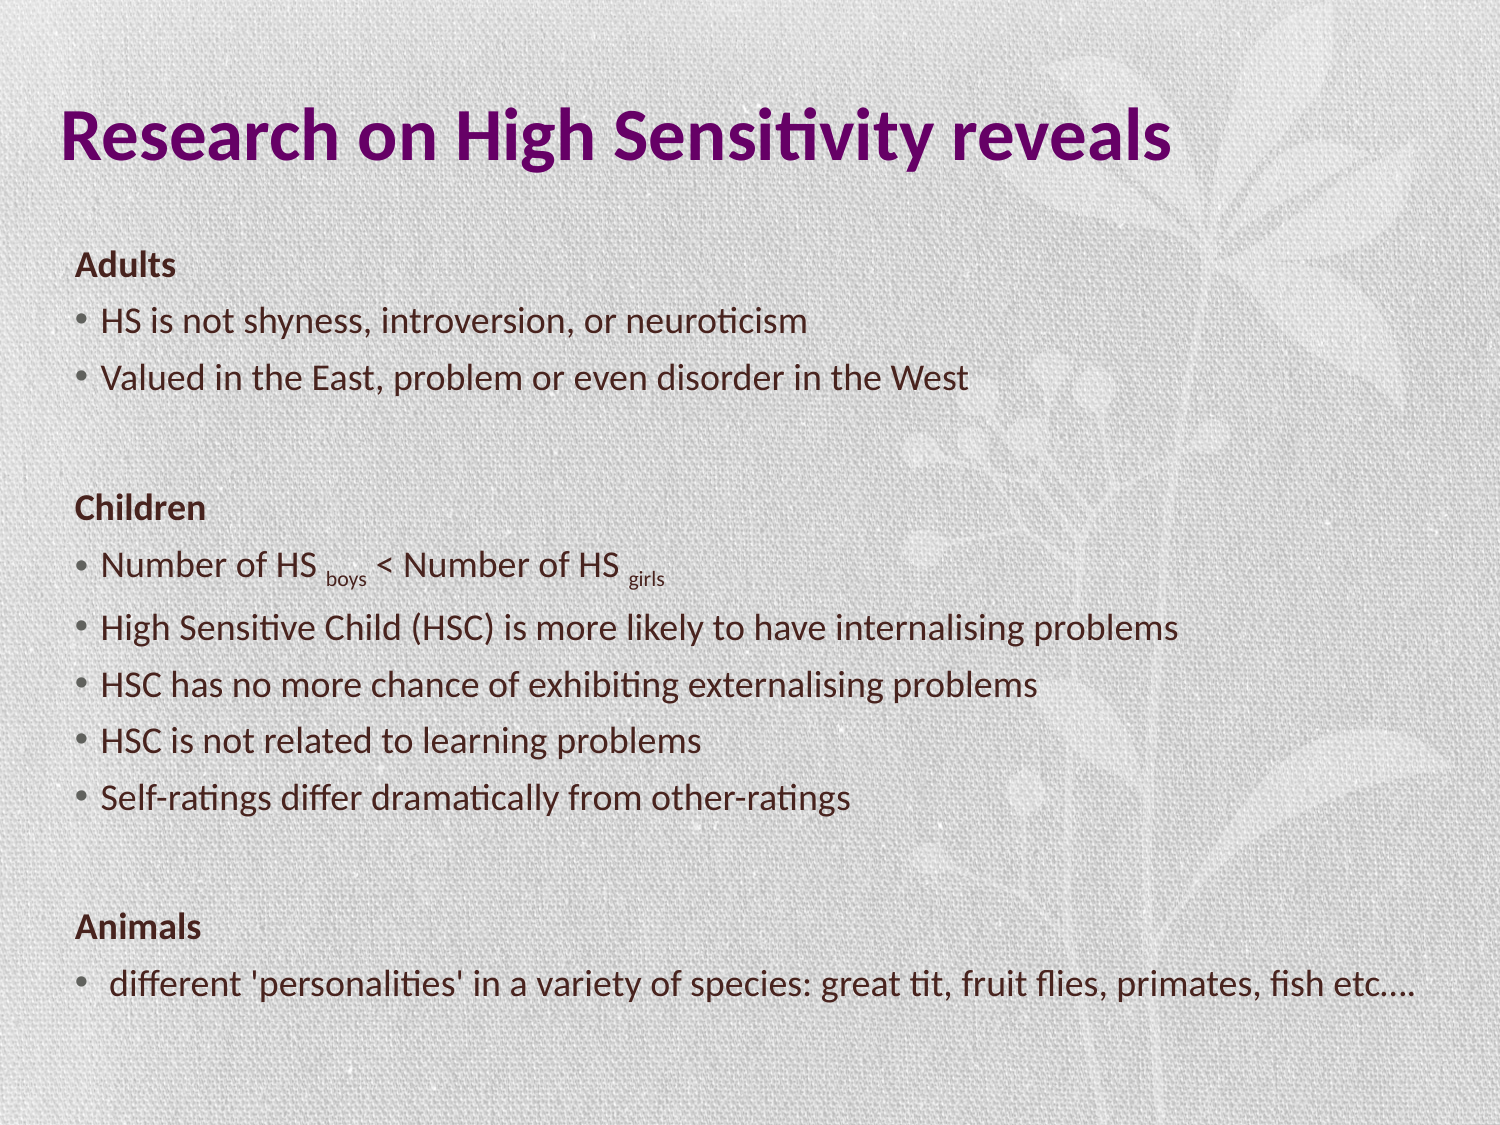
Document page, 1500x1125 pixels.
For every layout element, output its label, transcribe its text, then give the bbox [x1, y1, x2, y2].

list Adults HS is not shyness, introversion, or neuroticism Valued in the East, problem or even disorder in the West Children Number of HS boys < Number of HS girls High Sensitive Child (HSC) is more likely to have internalising problems HSC has no more chance of exhibiting externalising problems HSC is not related to learning problems Self-ratings differ dramatically from other-ratings Animals different 'personalities' in a variety of species: great tit, fruit flies, primates, fish etc…. [34, 231, 1445, 1056]
title Research on High Sensitivity reveals [45, 37, 1455, 184]
